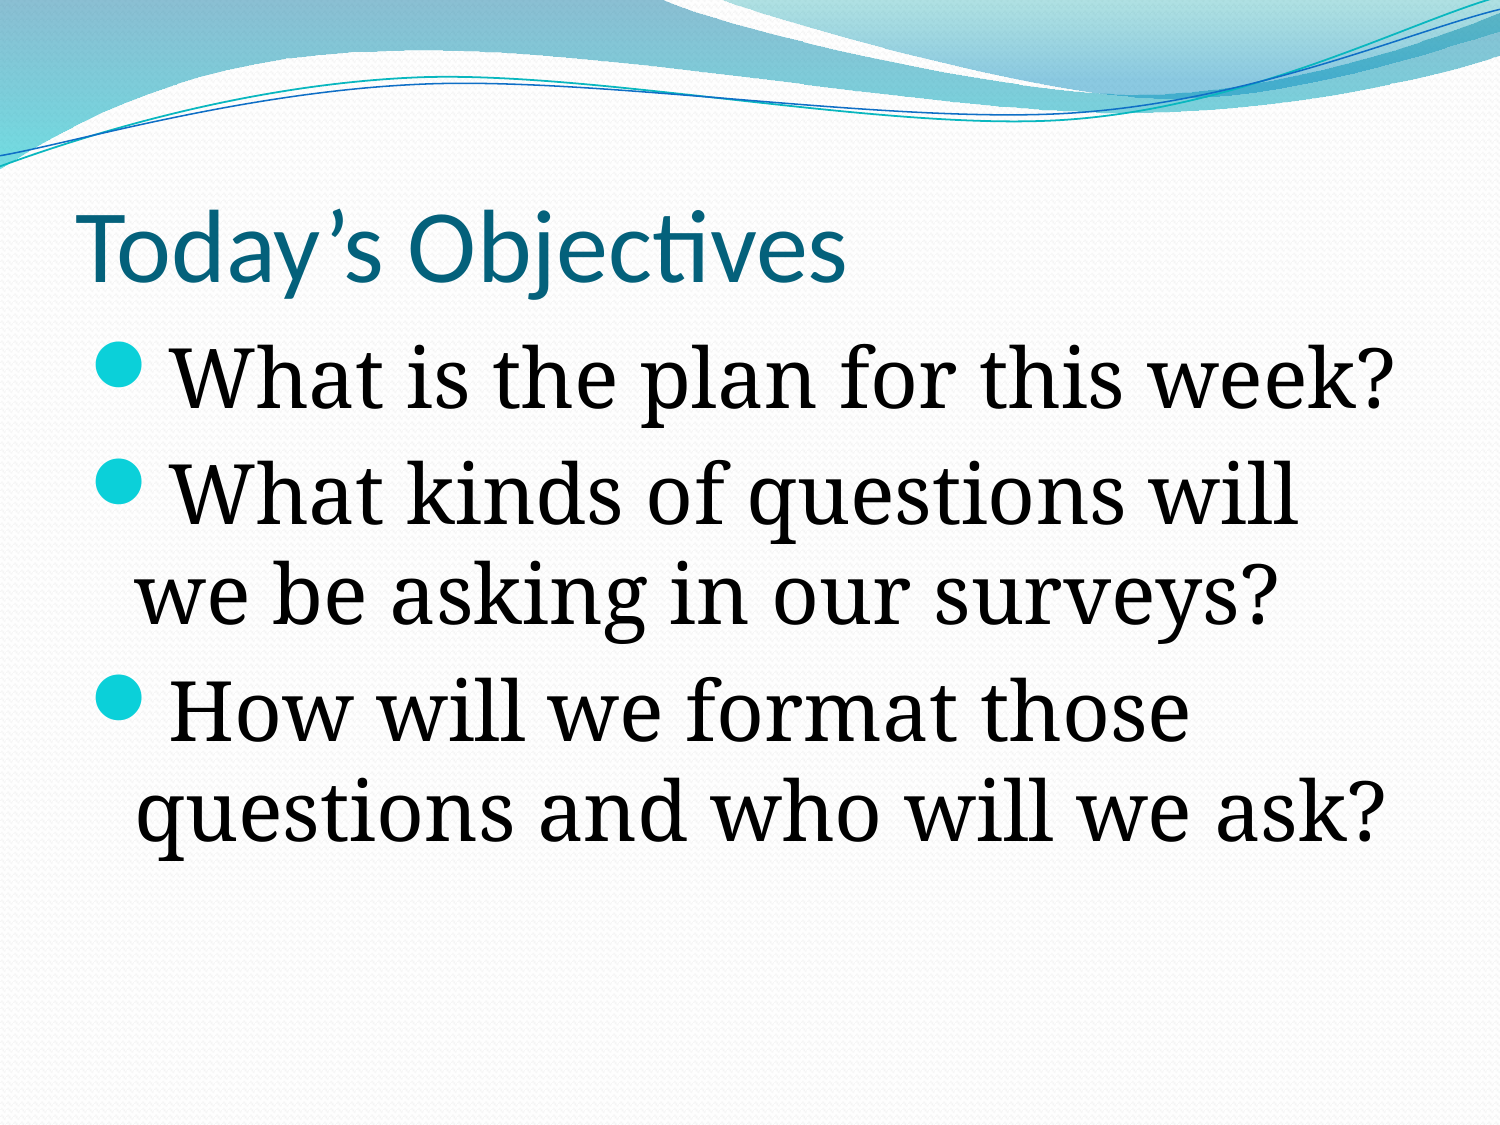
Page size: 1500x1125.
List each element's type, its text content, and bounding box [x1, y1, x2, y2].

list What is the plan for this week? What kinds of questions will we be asking in our surveys? How will we format those questions and who will we ask? [75, 317, 1425, 1038]
title Today’s Objectives [75, 115, 1425, 303]
